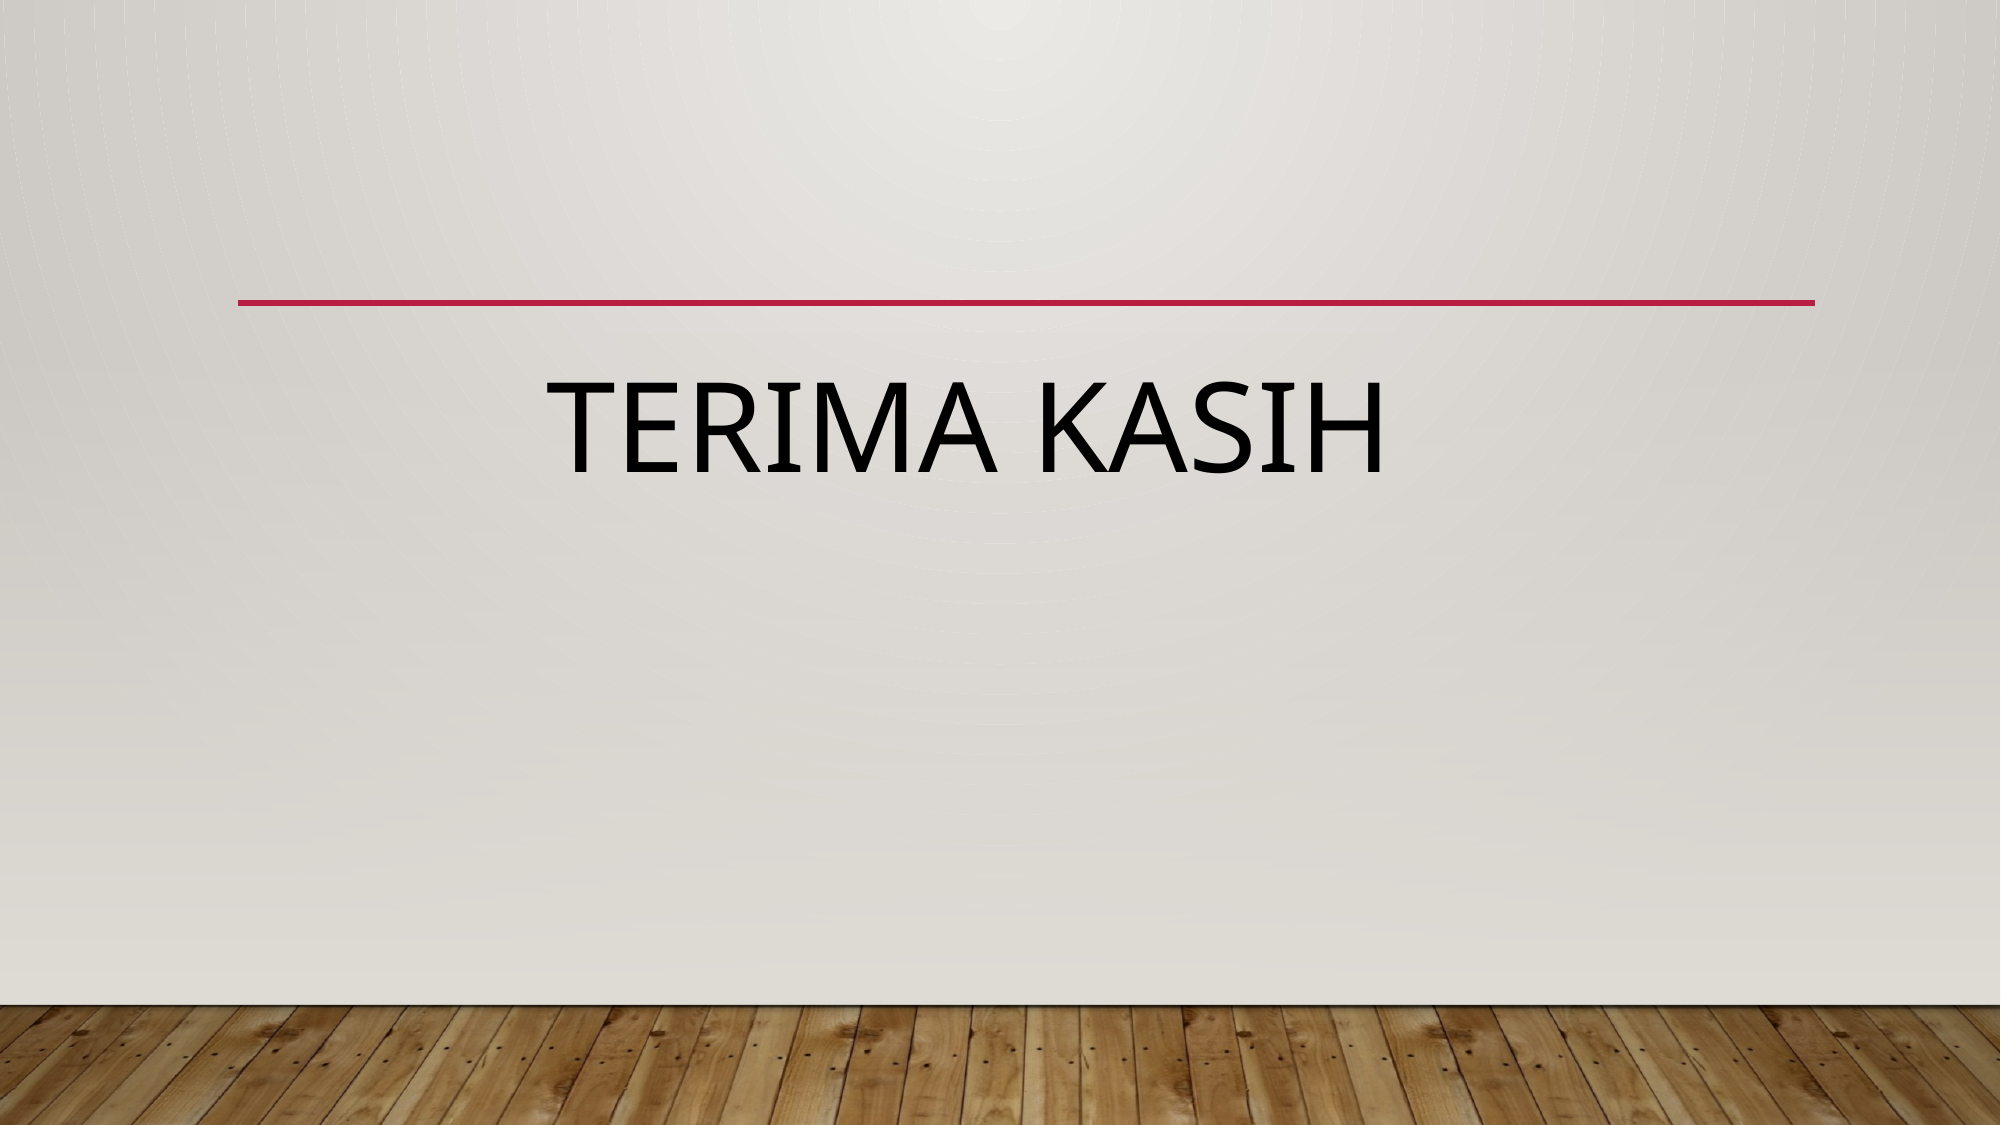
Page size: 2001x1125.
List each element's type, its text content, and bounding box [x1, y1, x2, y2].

list TERIMA KASIH [118, 310, 1522, 877]
picture [0, 1005, 2000, 1125]
